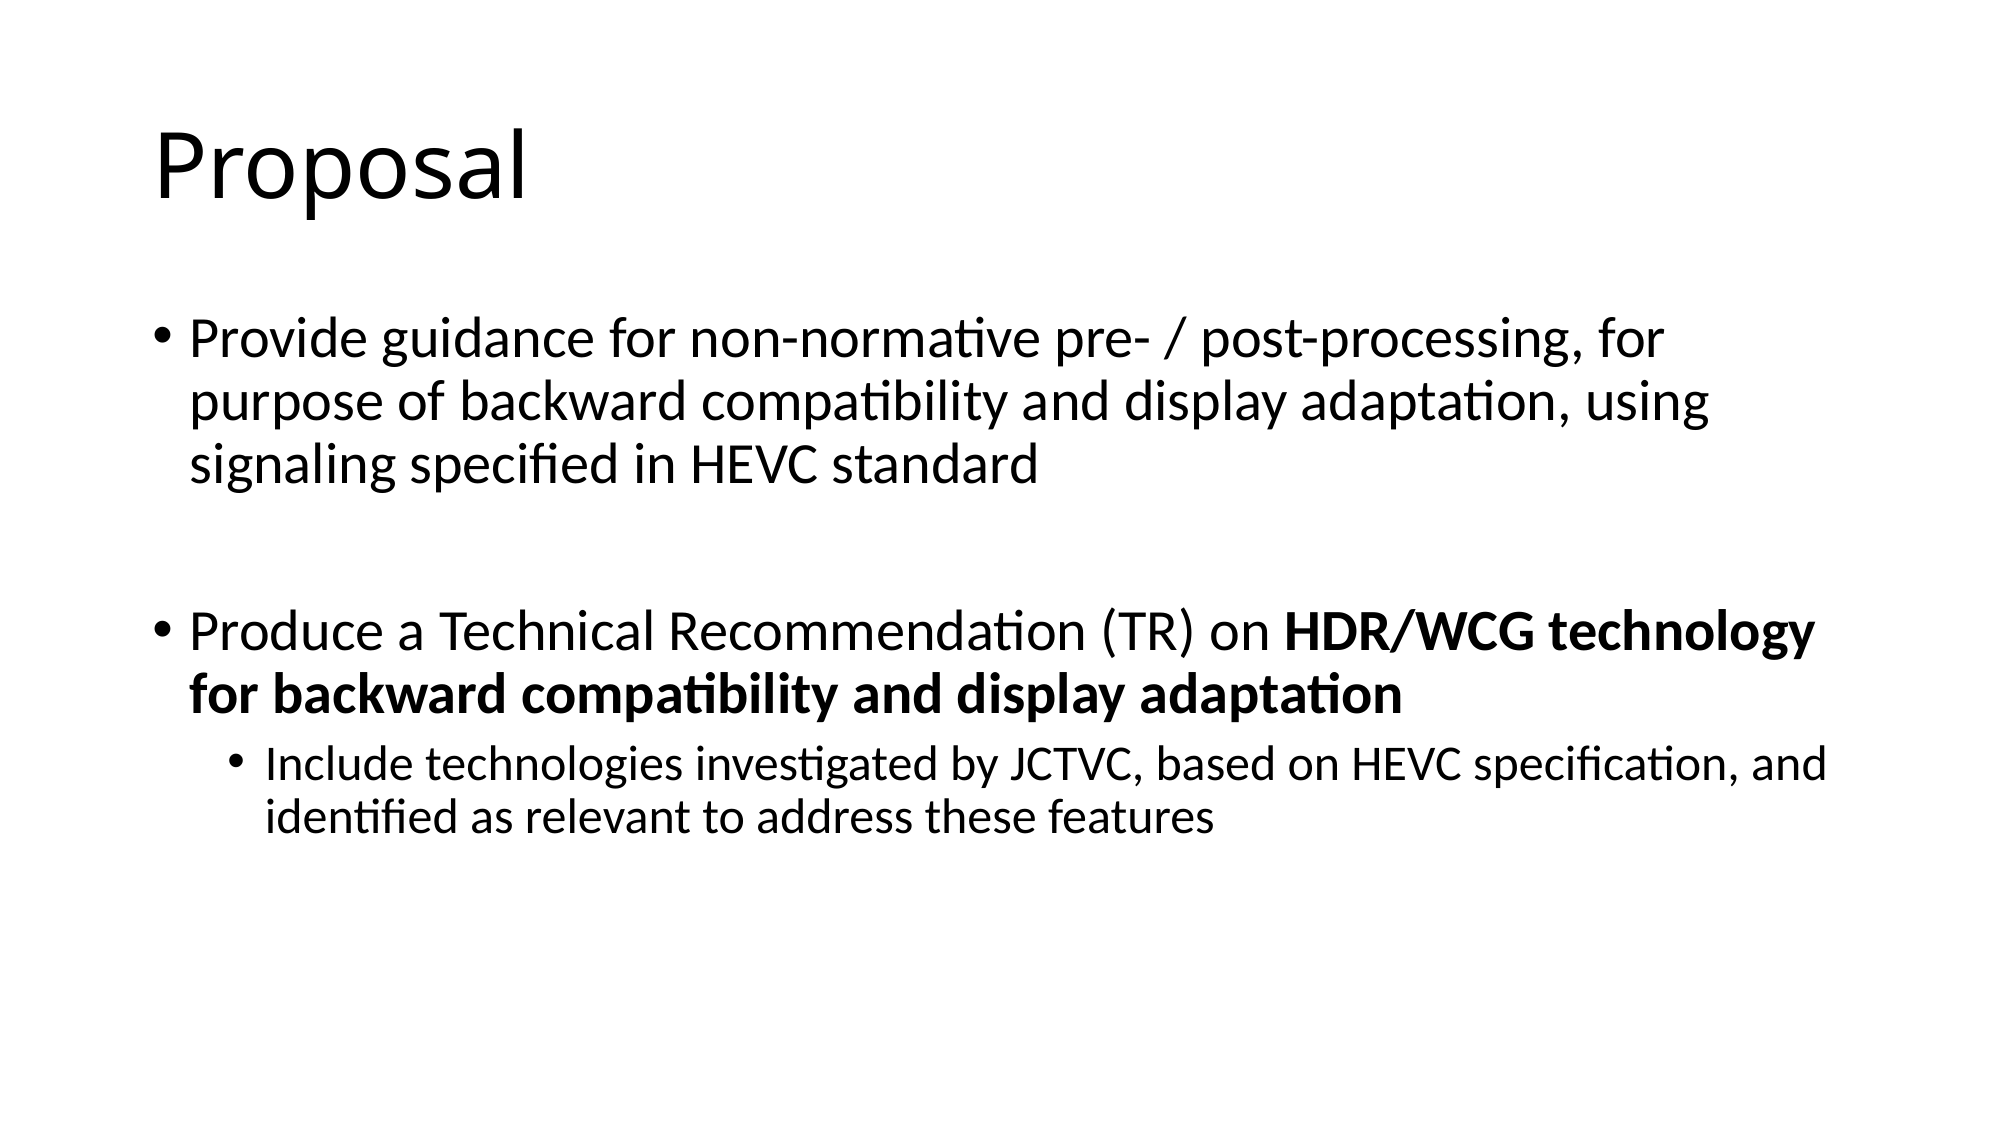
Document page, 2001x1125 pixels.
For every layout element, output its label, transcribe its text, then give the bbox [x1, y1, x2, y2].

title Proposal [137, 59, 1863, 278]
list Provide guidance for non-normative pre- / post-processing, for purpose of backward compatibility and display adaptation, using signaling specified in HEVC standard Produce a Technical Recommendation (TR) on HDR/WCG technology for backward compatibility and display adaptation Include technologies investigated by JCTVC, based on HEVC specification, and identified as relevant to address these features [137, 299, 1863, 1014]
